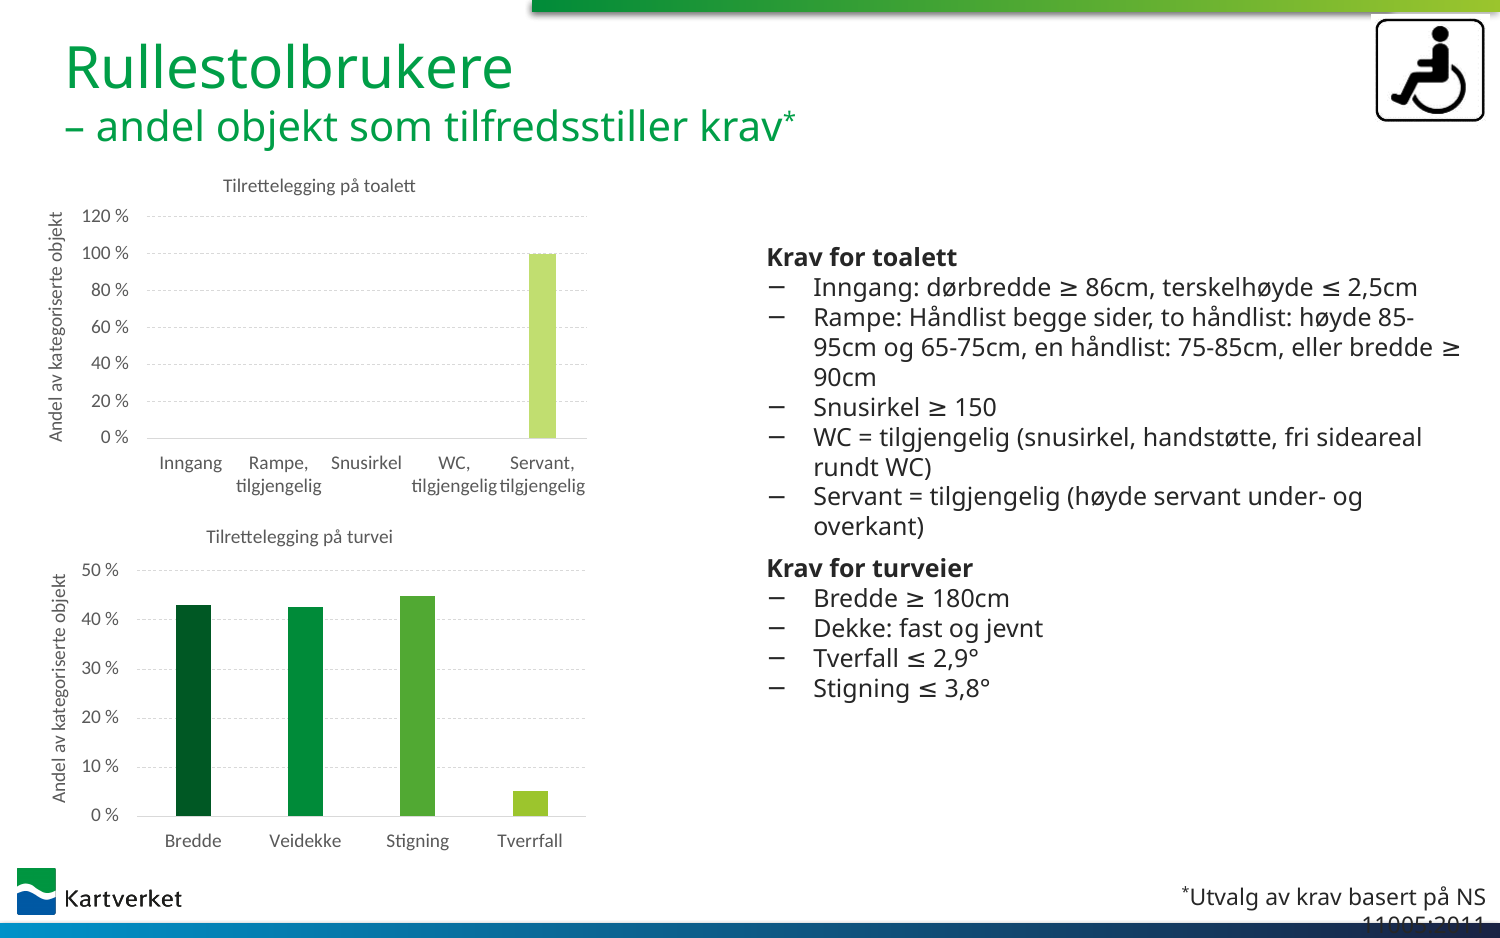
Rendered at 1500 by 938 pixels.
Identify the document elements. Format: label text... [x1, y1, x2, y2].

text_box *Utvalg av krav basert på NS 11005:2011 [1068, 873, 1500, 938]
picture [41, 520, 598, 859]
text_box Krav for turveier Bredde ≥ 180cm Dekke: fast og jevnt Tverfall ≤ 2,9° Stigning ≤ 3,8° [751, 545, 1483, 710]
picture [41, 166, 598, 505]
text_box Krav for toalett Inngang: dørbredde ≥ 86cm, terskelhøyde ≤ 2,5cm Rampe: Håndlist begge sider, to håndlist: høyde 85-95cm og 65-75cm, en håndlist: 75-85cm, eller bredde ≥ 90cm Snusirkel ≥ 150 WC = tilgjengelig (snusirkel, handstøtte, fri sideareal rundt WC) Servant = tilgjengelig (høyde servant under- og overkant) [751, 234, 1483, 545]
picture [1371, 13, 1491, 127]
text_box Rullestolbrukere – andel objekt som tilfredsstiller krav* [49, 14, 1431, 158]
